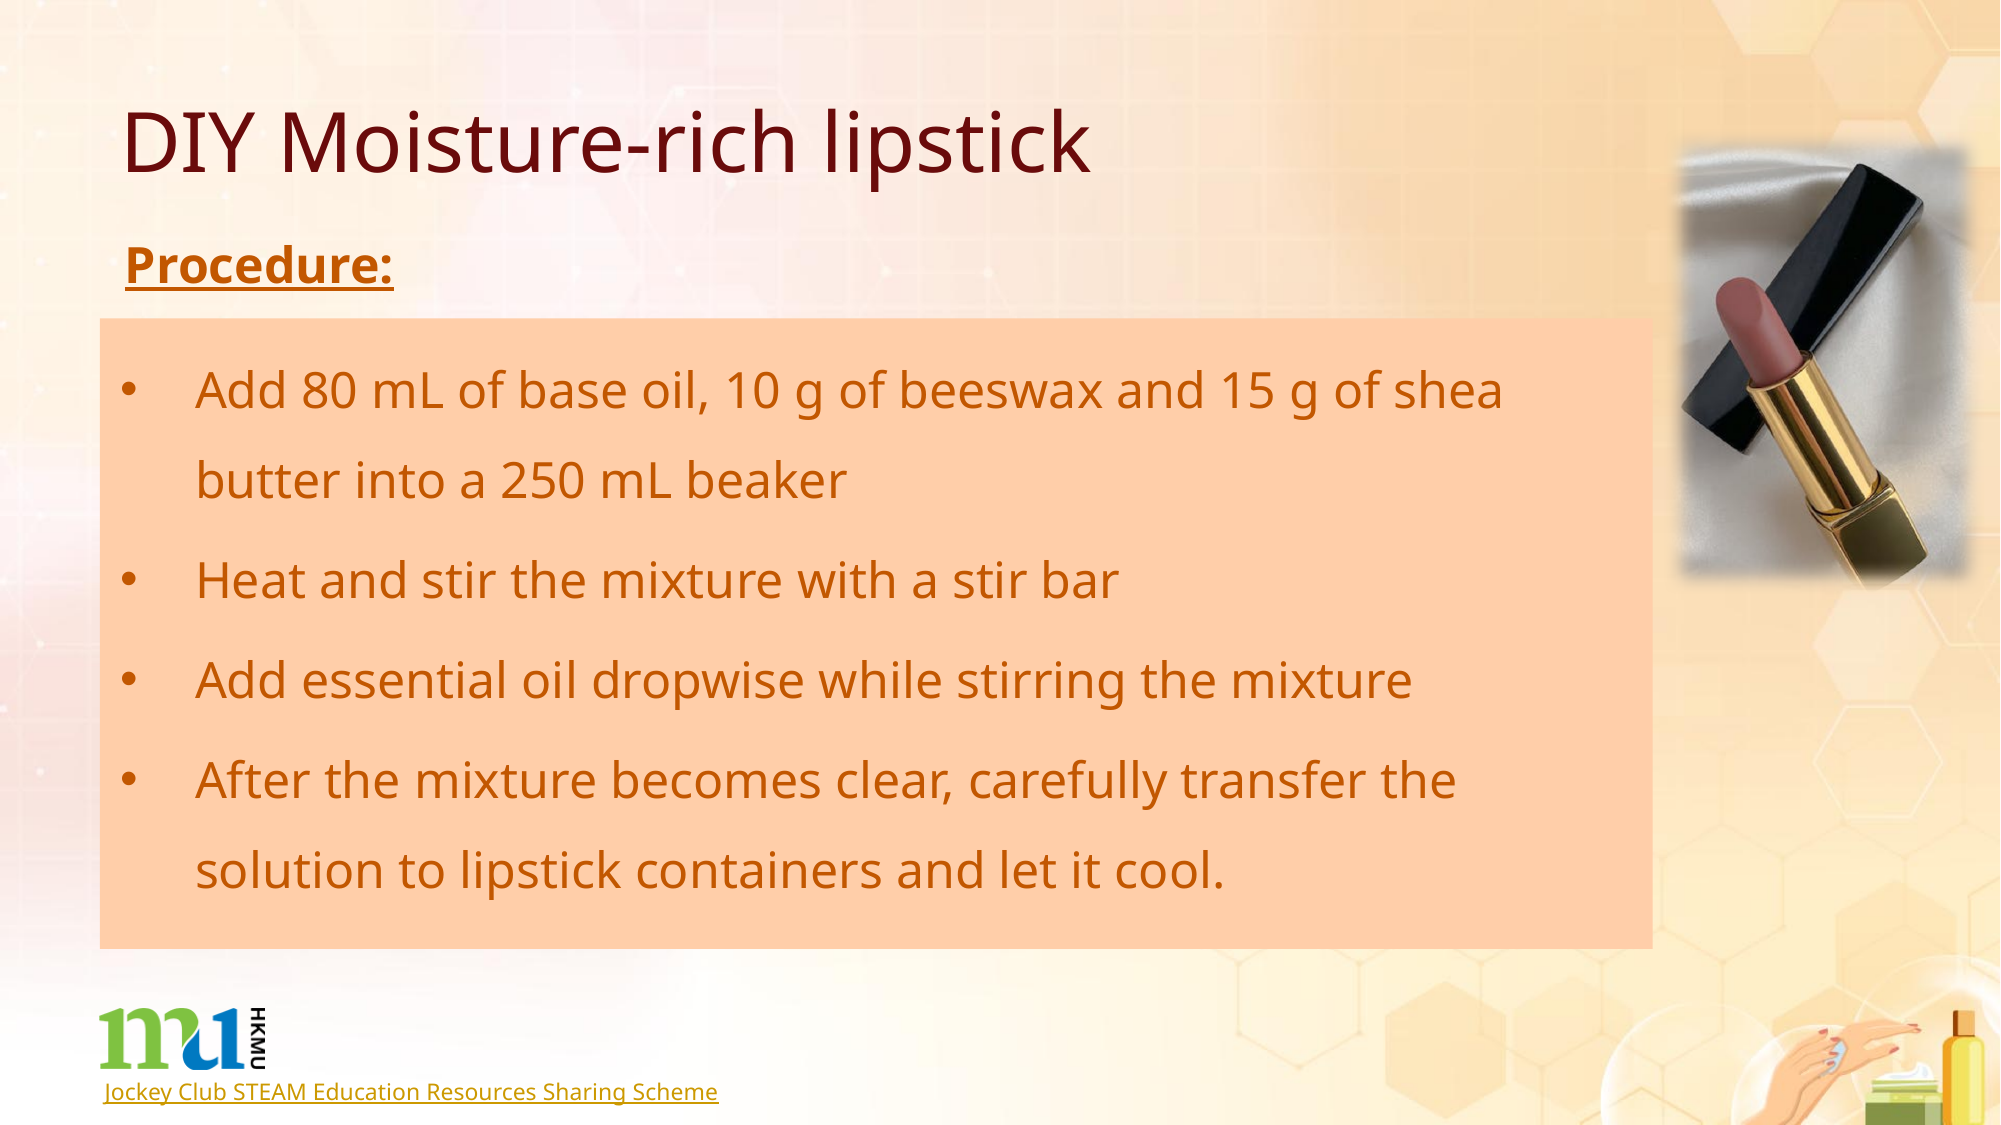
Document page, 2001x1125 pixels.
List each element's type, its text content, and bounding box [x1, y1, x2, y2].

picture [0, 0, 2001, 1125]
list Add 80 mL of base oil, 10 g of beeswax and 15 g of shea butter into a 250 mL beaker Heat and stir the mixture with a stir bar Add essential oil dropwise while stirring the mixture After the mixture becomes clear, carefully transfer the solution to lipstick containers and let it cool. [99, 318, 1653, 949]
title DIY Moisture-rich lipstick [99, 45, 1900, 233]
text_box Procedure: [109, 225, 409, 301]
